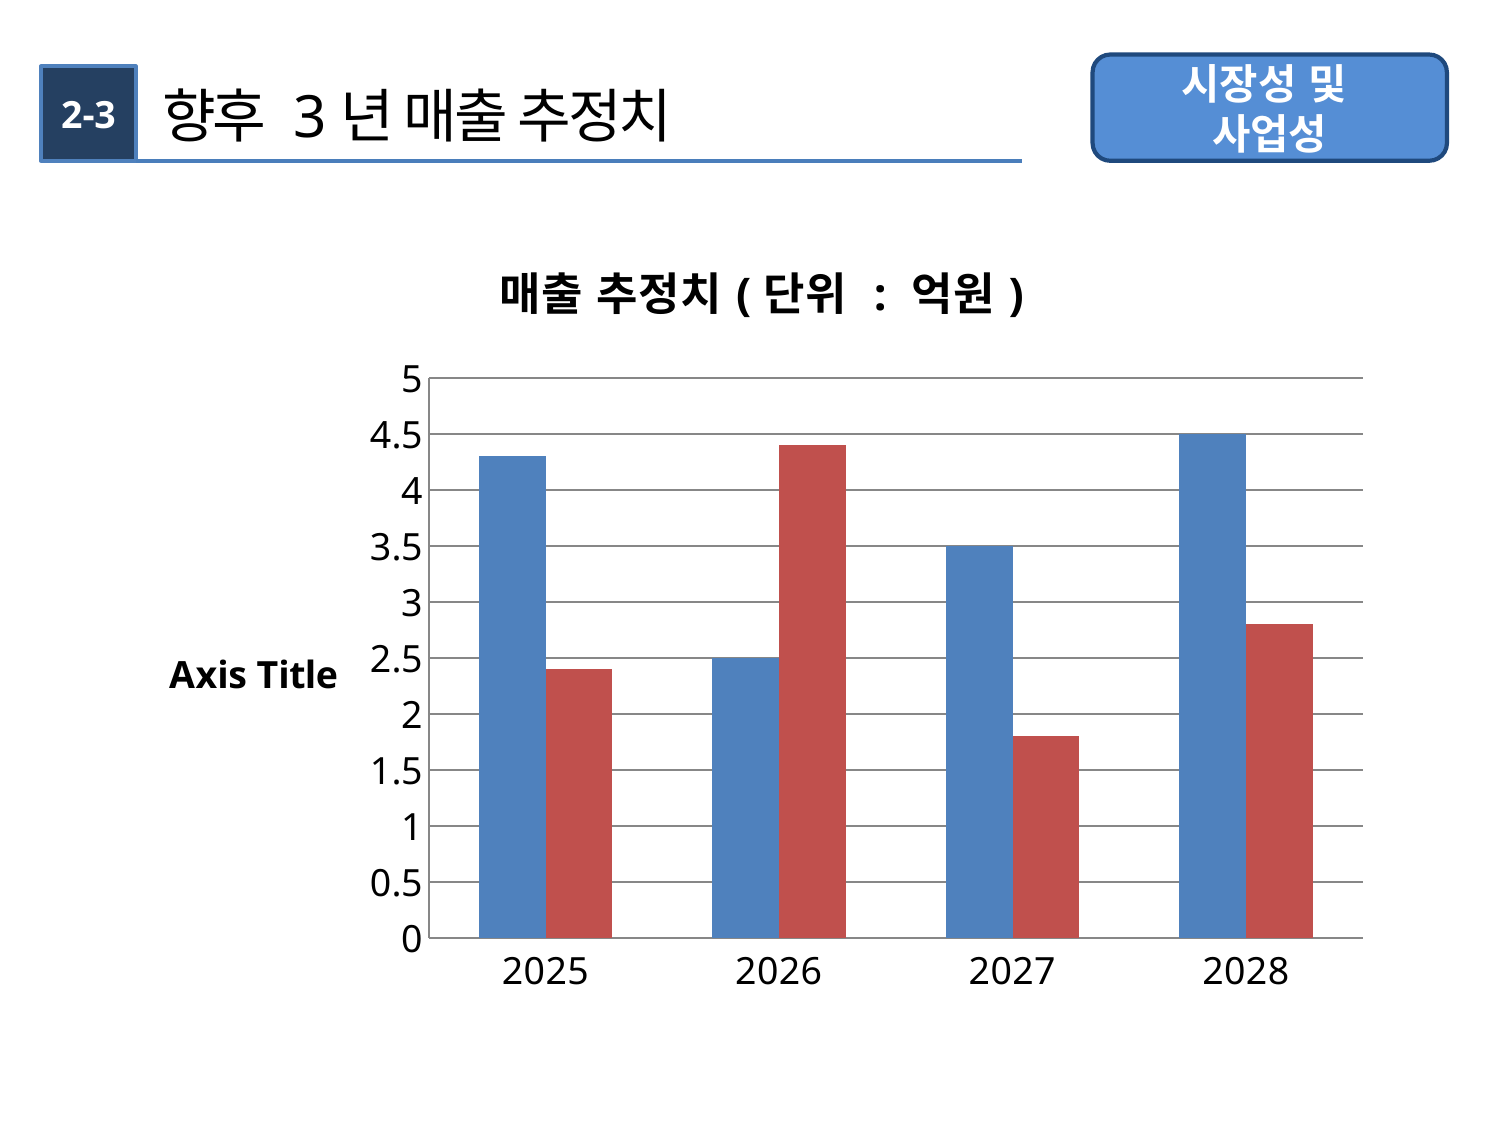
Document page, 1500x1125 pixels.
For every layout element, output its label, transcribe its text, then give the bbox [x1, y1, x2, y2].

text_box 시장성 및 사업성 [1090, 52, 1450, 163]
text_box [40, 66, 1022, 162]
chart [135, 219, 1389, 1012]
